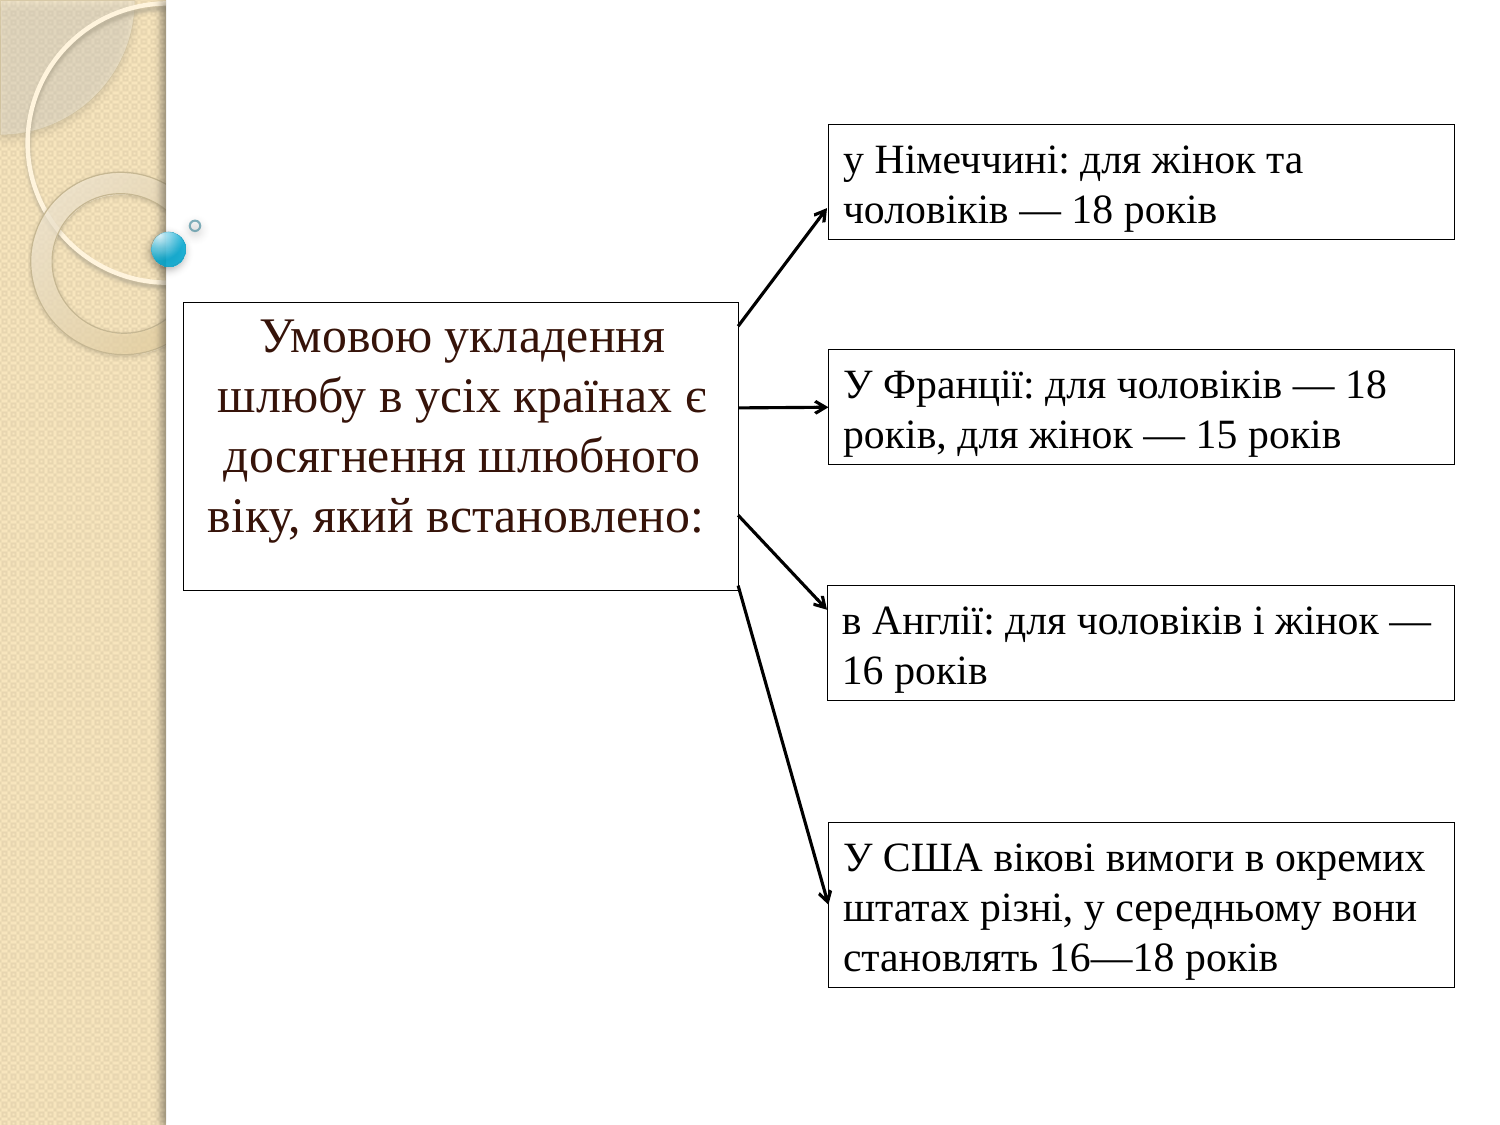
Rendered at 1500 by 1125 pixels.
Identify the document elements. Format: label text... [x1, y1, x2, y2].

text_box в Англії: для чоловіків і жінок — 16 років [835, 585, 1455, 701]
text_box у Німеччині: для жінок та чоловіків — 18 років [828, 124, 1455, 240]
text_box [737, 585, 829, 906]
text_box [737, 207, 828, 327]
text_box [737, 514, 828, 583]
subtitle Умовою укладення шлюбу в усіх країнах є досягнення шлюбного віку, який встановлено: [183, 302, 739, 591]
text_box У Франції: для чоловіків — 18 років, для жінок — 15 років [828, 349, 1455, 465]
text_box У США вікові вимоги в окремих штатах різні, у середньому вони становлять 16—18 років [828, 822, 1455, 988]
